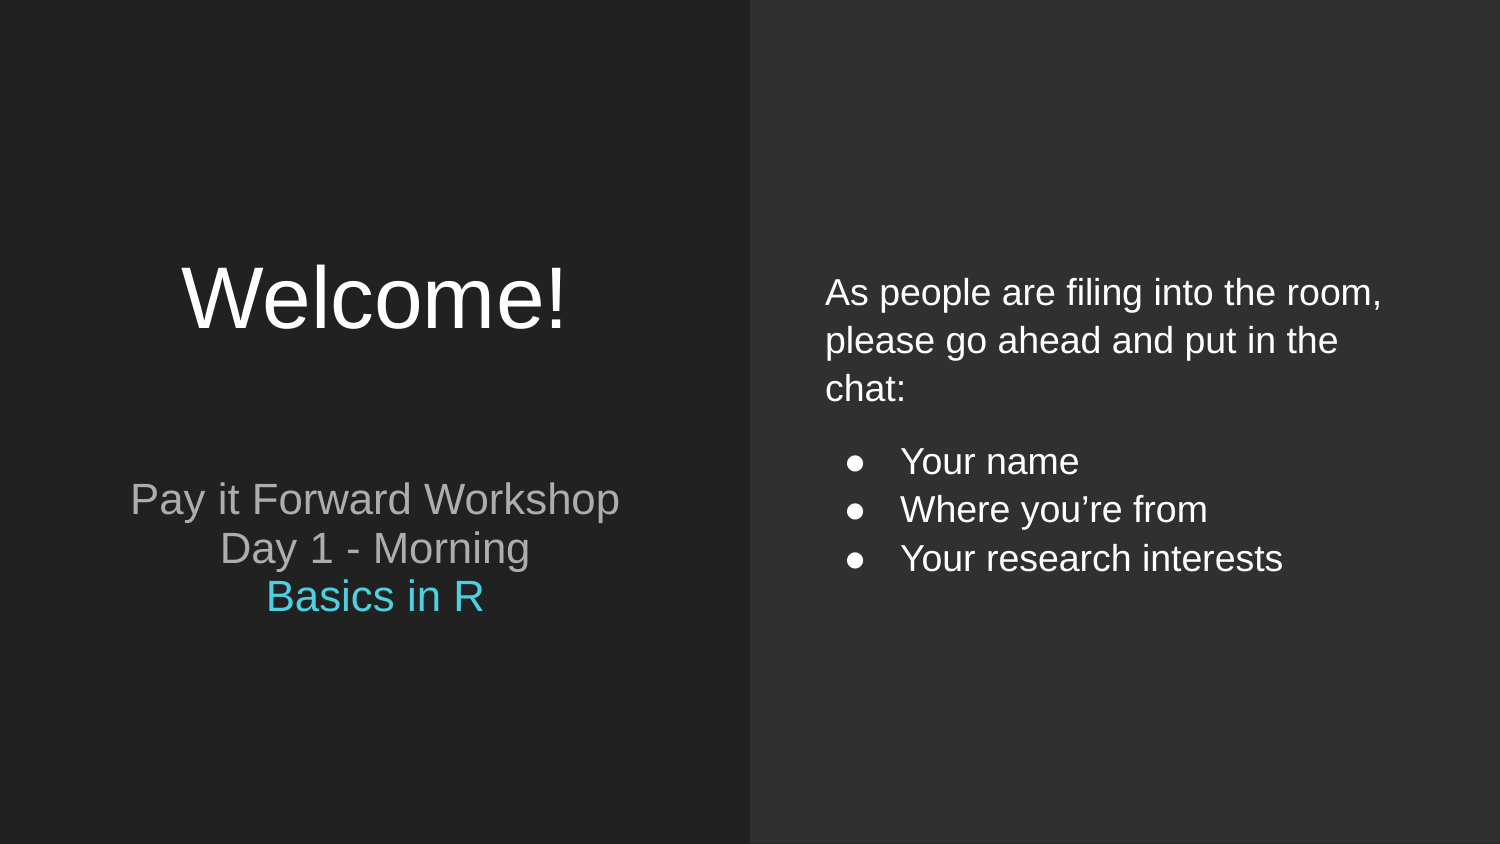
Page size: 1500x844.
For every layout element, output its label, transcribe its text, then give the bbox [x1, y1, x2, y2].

subtitle Pay it Forward Workshop Day 1 - Morning Basics in R [43, 459, 708, 663]
list As people are filing into the room, please go ahead and put in the chat: Your name Where you’re from Your research interests [810, 118, 1440, 725]
title Welcome! [43, 118, 708, 362]
